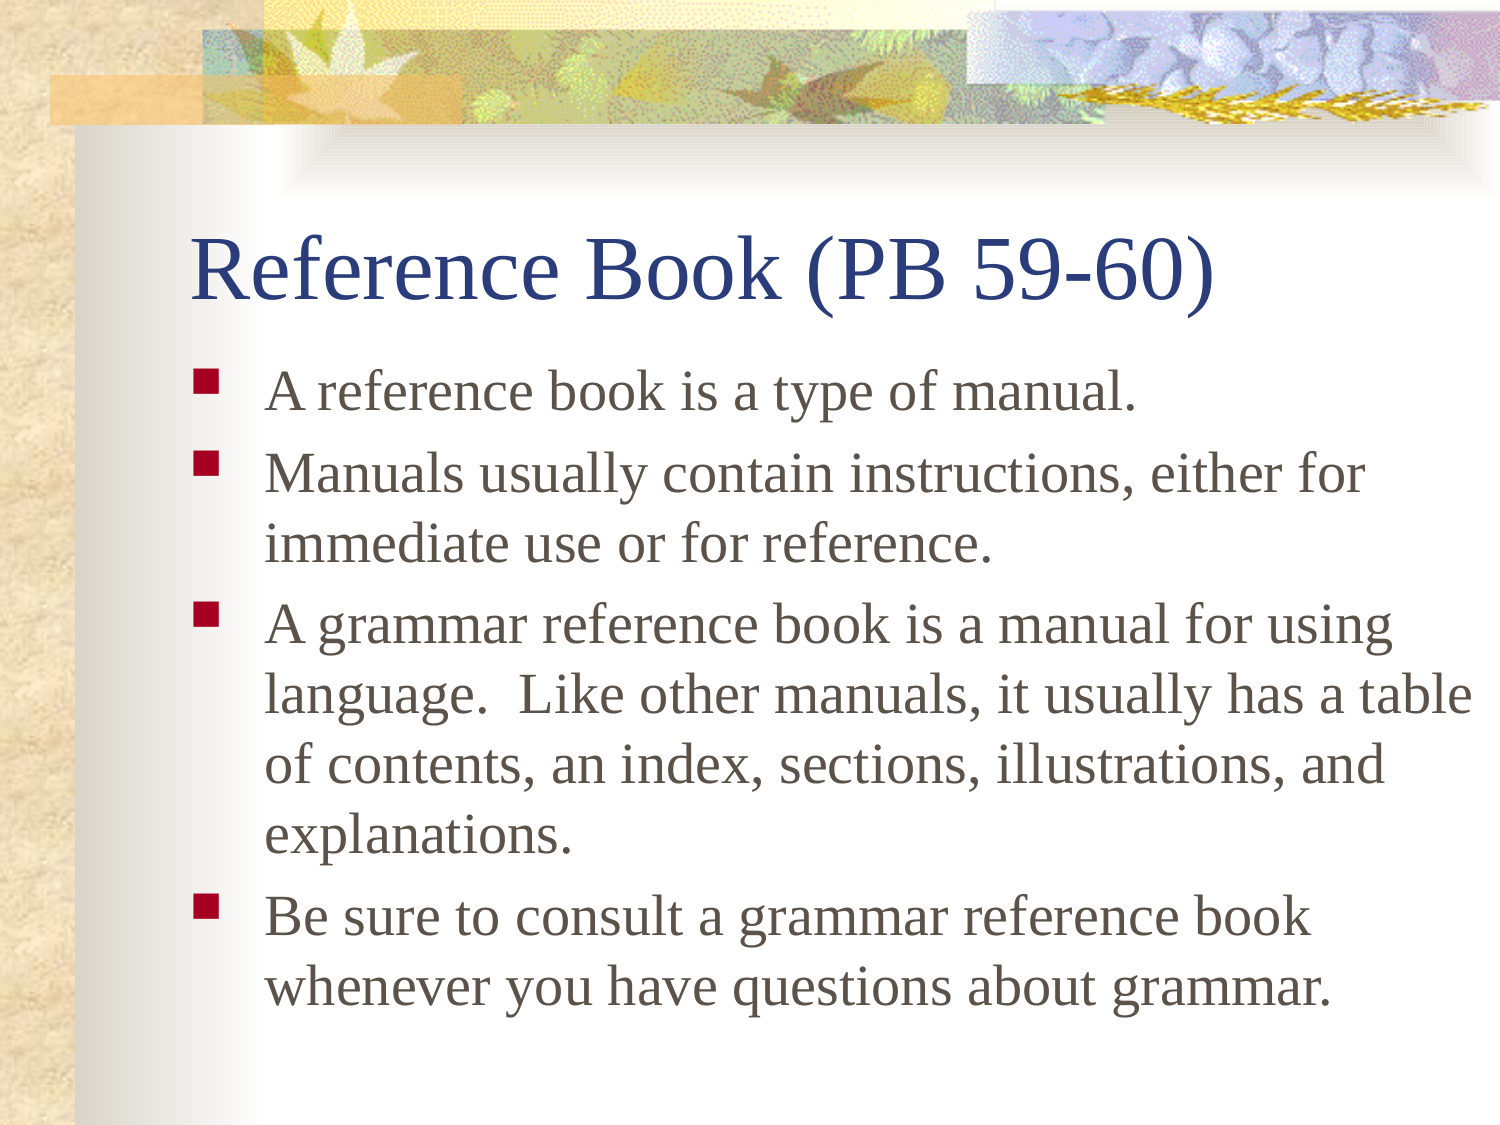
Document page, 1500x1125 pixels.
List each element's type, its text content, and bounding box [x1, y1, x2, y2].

picture [0, 0, 1500, 1125]
title Reference Book (PB 59-60) [174, 137, 1451, 326]
list A reference book is a type of manual. Manuals usually contain instructions, either for immediate use or for reference. A grammar reference book is a manual for using language. Like other manuals, it usually has a table of contents, an index, sections, illustrations, and explanations. Be sure to consult a grammar reference book whenever you have questions about grammar. [174, 344, 1500, 1125]
